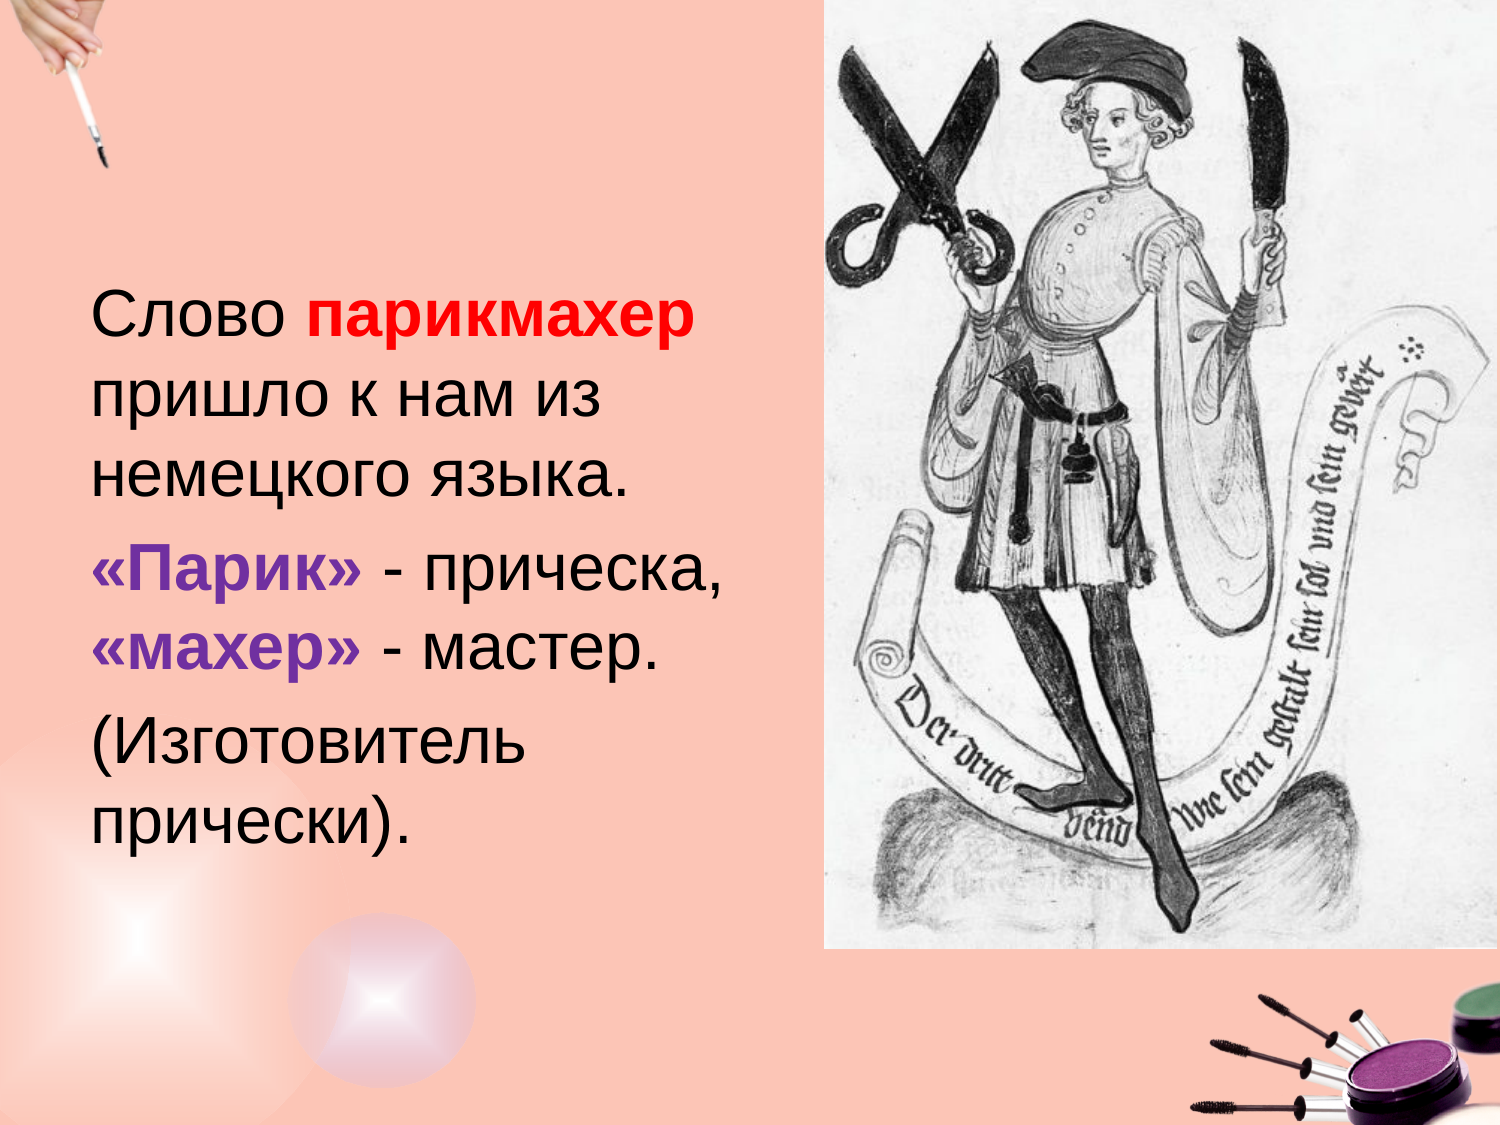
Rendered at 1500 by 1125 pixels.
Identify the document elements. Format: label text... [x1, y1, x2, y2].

picture [1187, 974, 1500, 1125]
list Слово парикмахер пришло к нам из немецкого языка. «Парик» - прическа, «махер» - мастер. (Изготовитель прически). [75, 262, 833, 1005]
picture [824, 0, 1498, 949]
picture [0, 0, 150, 175]
